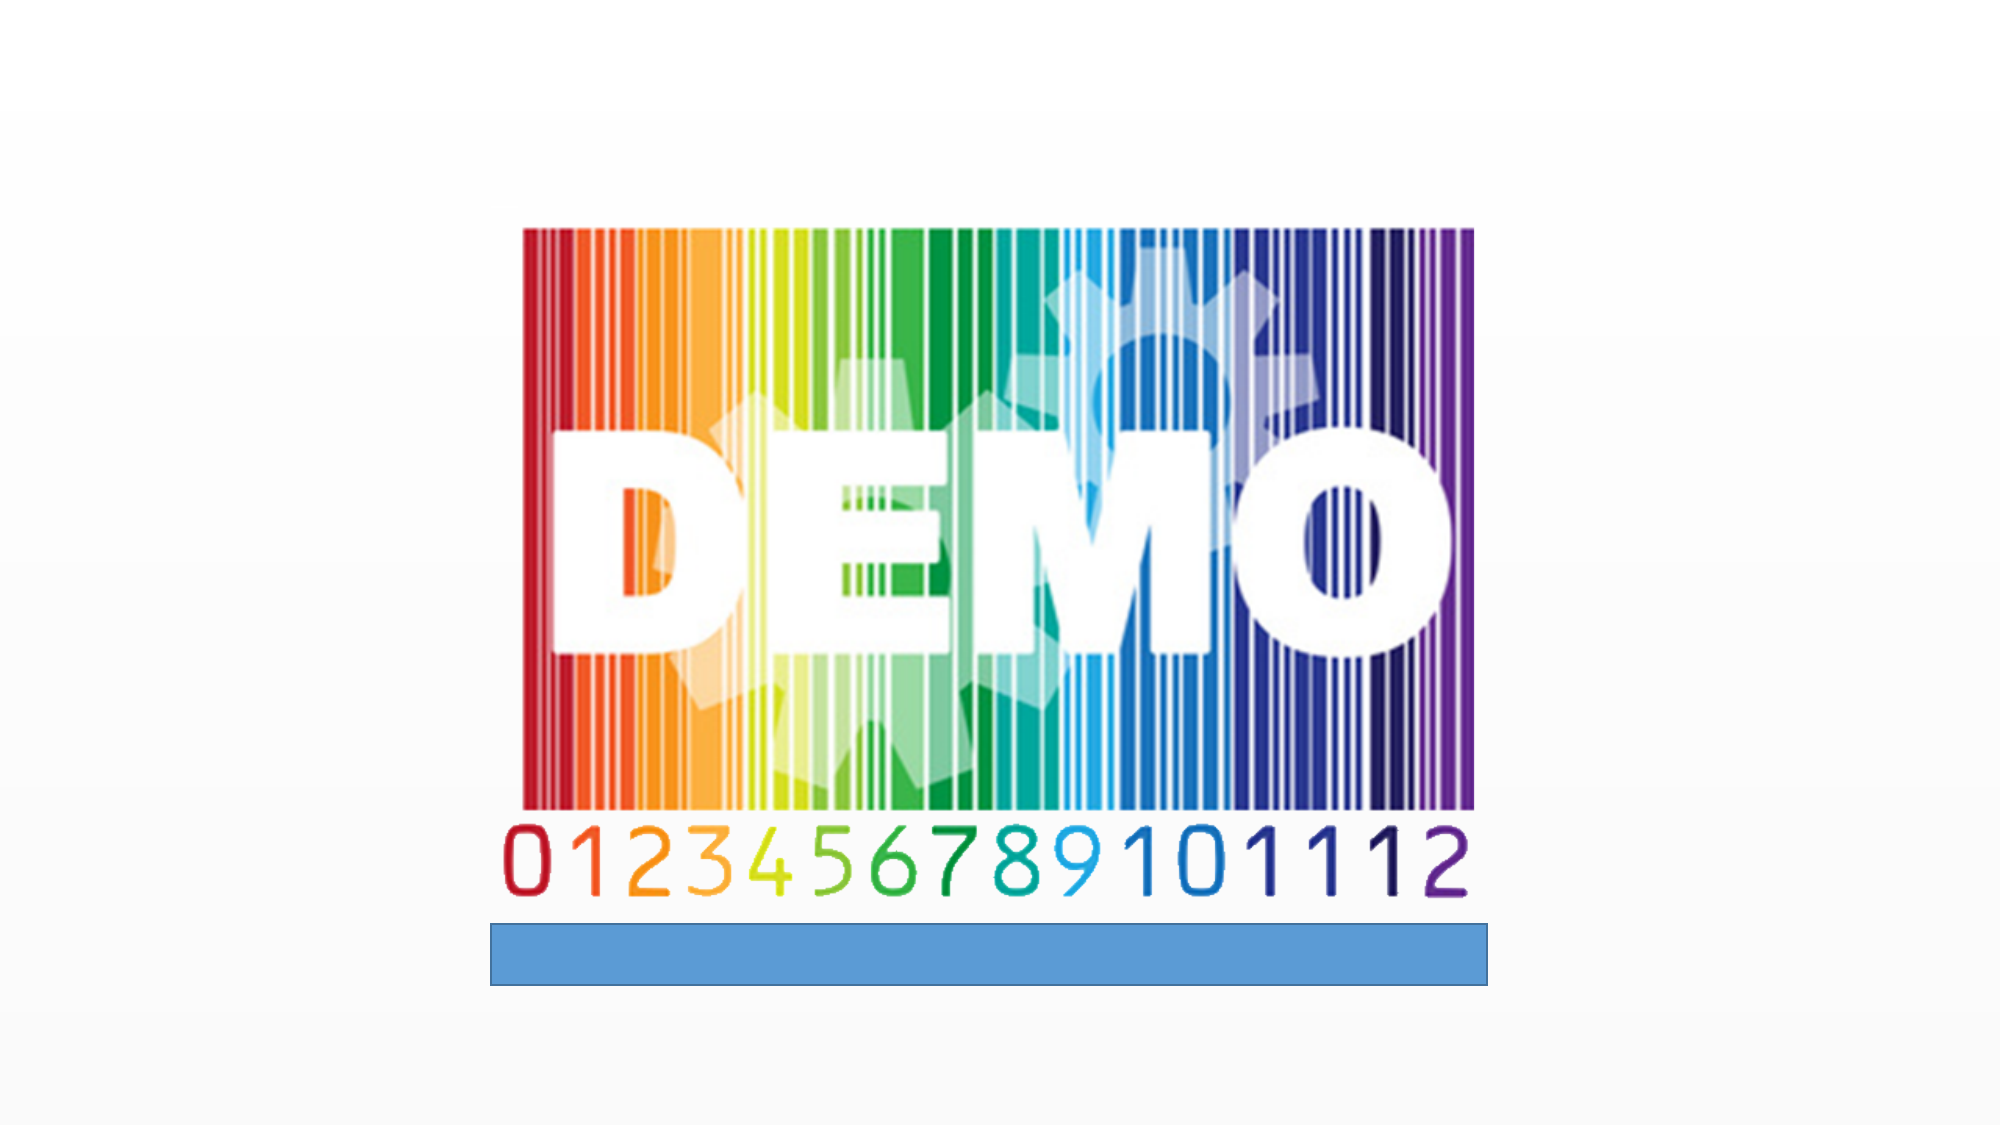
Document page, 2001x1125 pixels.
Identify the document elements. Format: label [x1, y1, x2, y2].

text_box [490, 923, 1488, 986]
picture [491, 206, 1509, 919]
